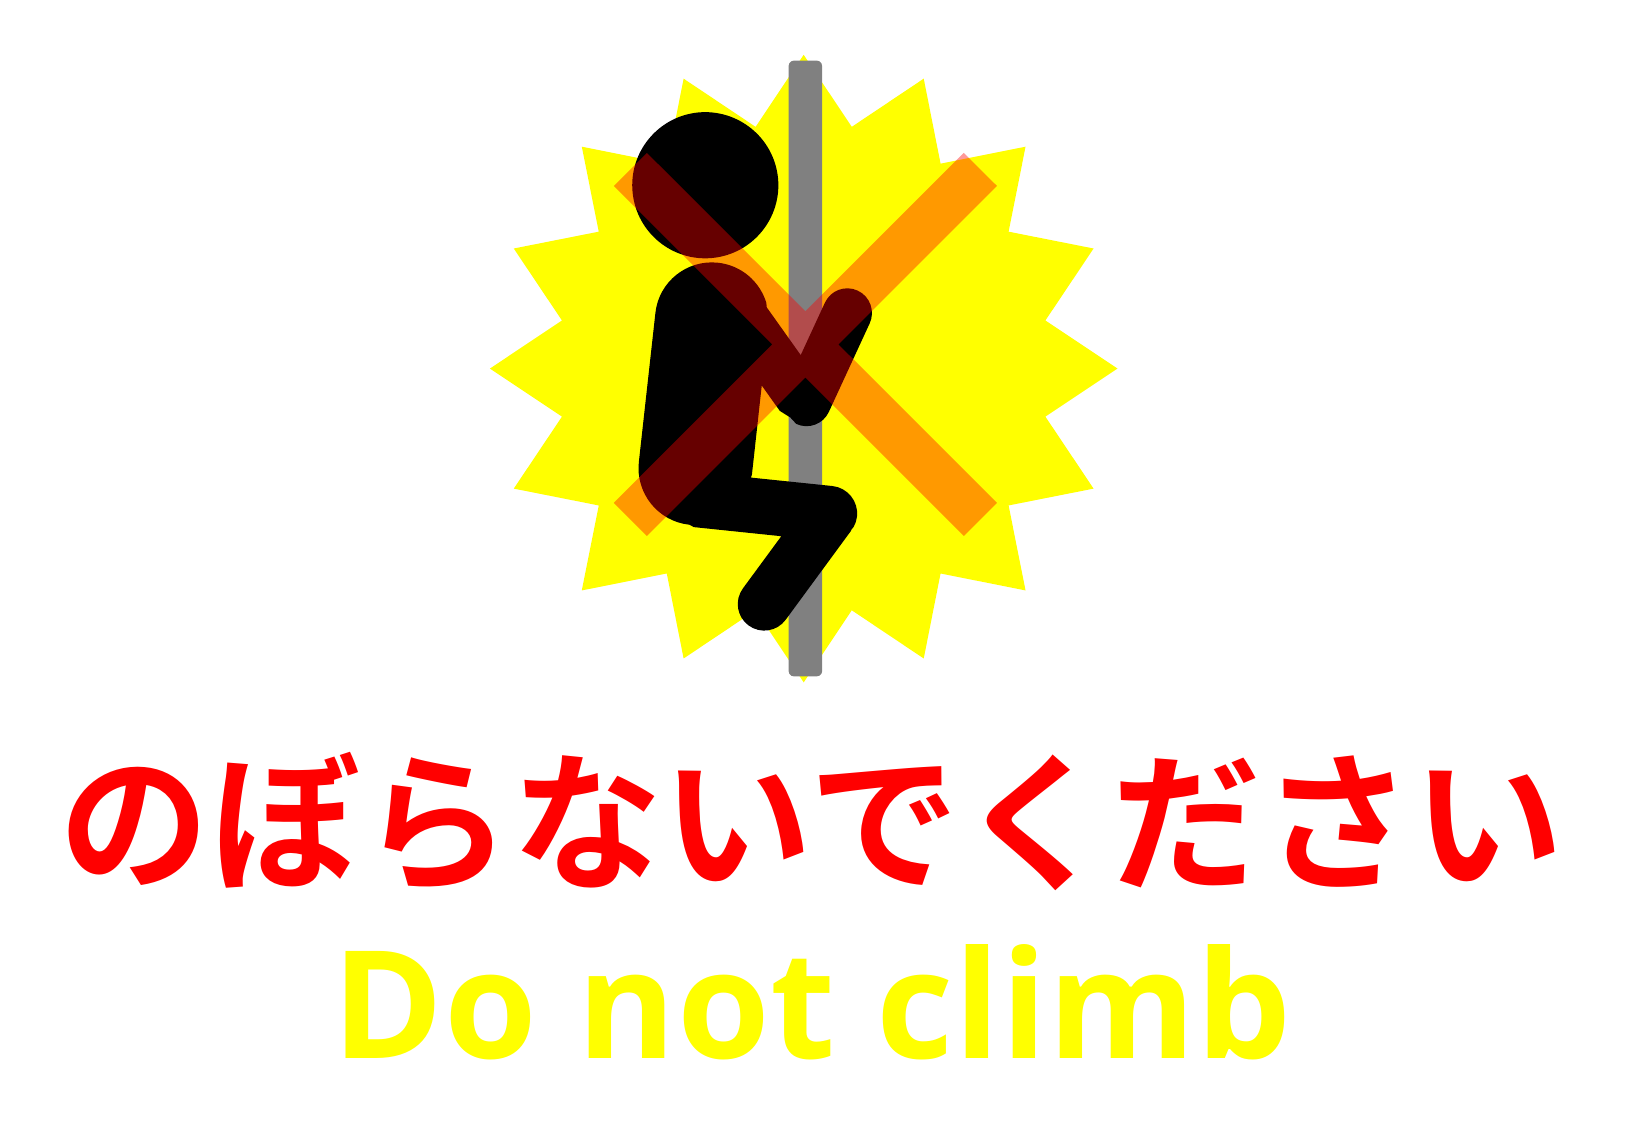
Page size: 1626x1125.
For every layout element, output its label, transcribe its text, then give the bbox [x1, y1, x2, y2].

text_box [489, 54, 1118, 683]
text_box のぼらないでください Do not climb [0, 721, 1625, 1097]
